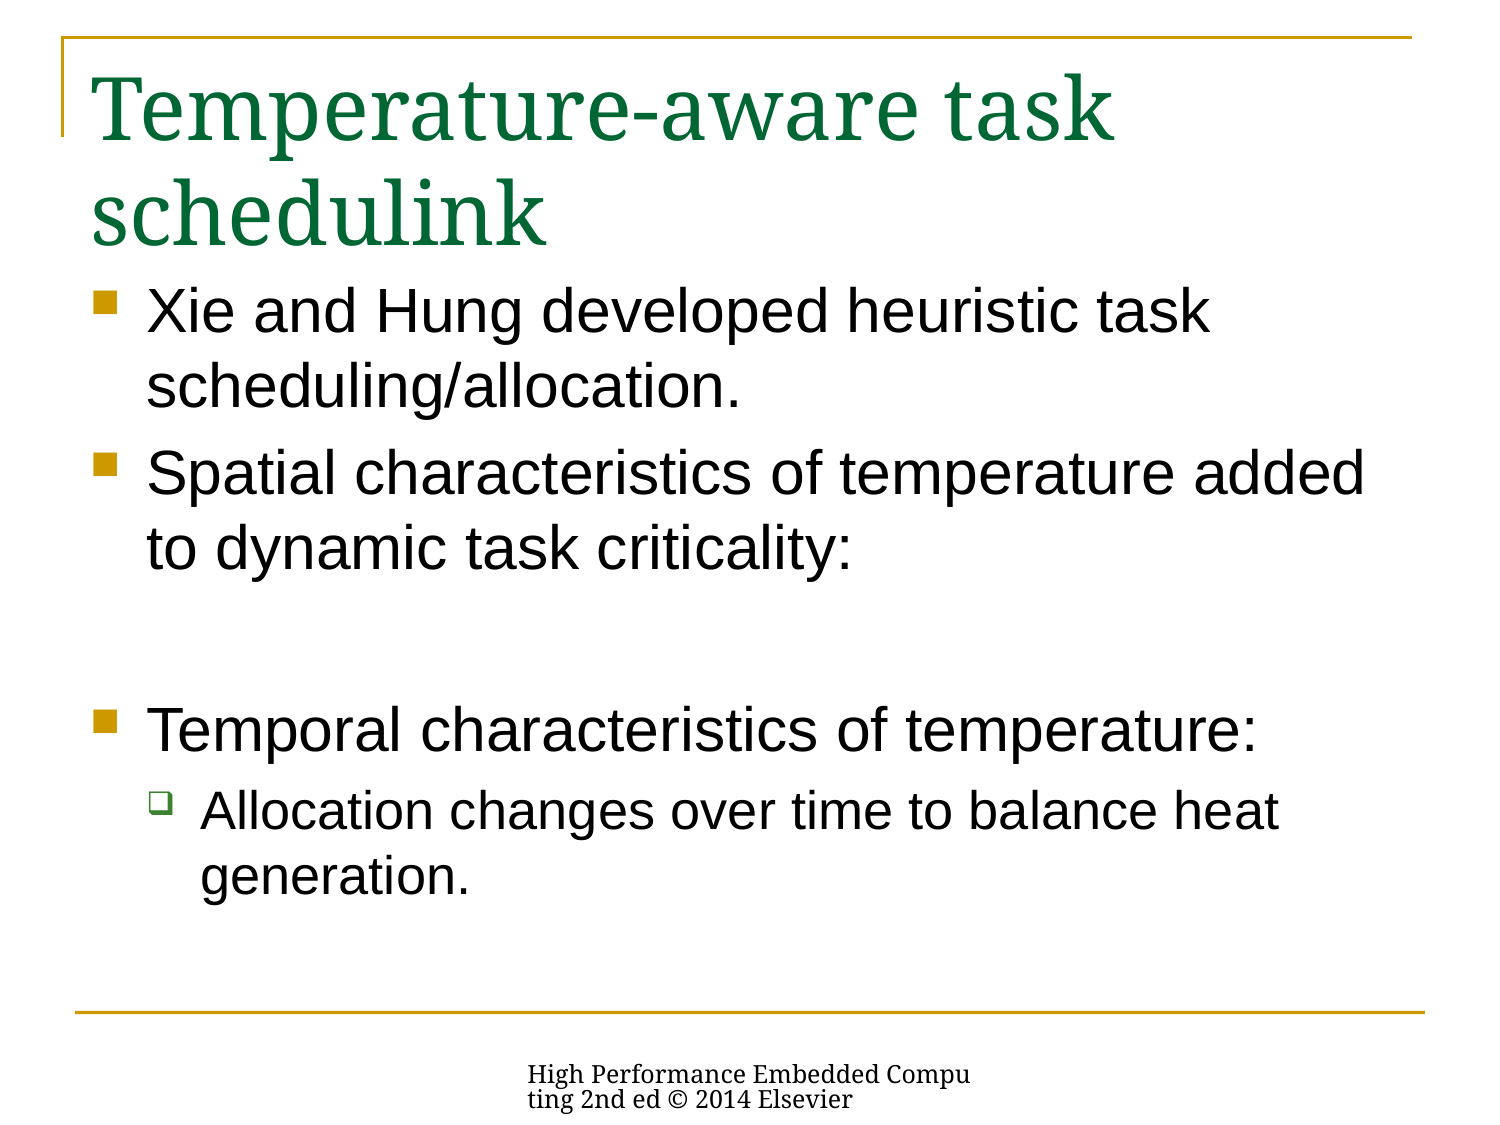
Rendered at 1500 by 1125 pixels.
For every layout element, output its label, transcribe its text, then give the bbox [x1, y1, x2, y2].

title Temperature-aware task schedulink [75, 45, 1425, 233]
footer High Performance Embedded Computing 2nd ed © 2014 Elsevier [512, 1025, 988, 1100]
